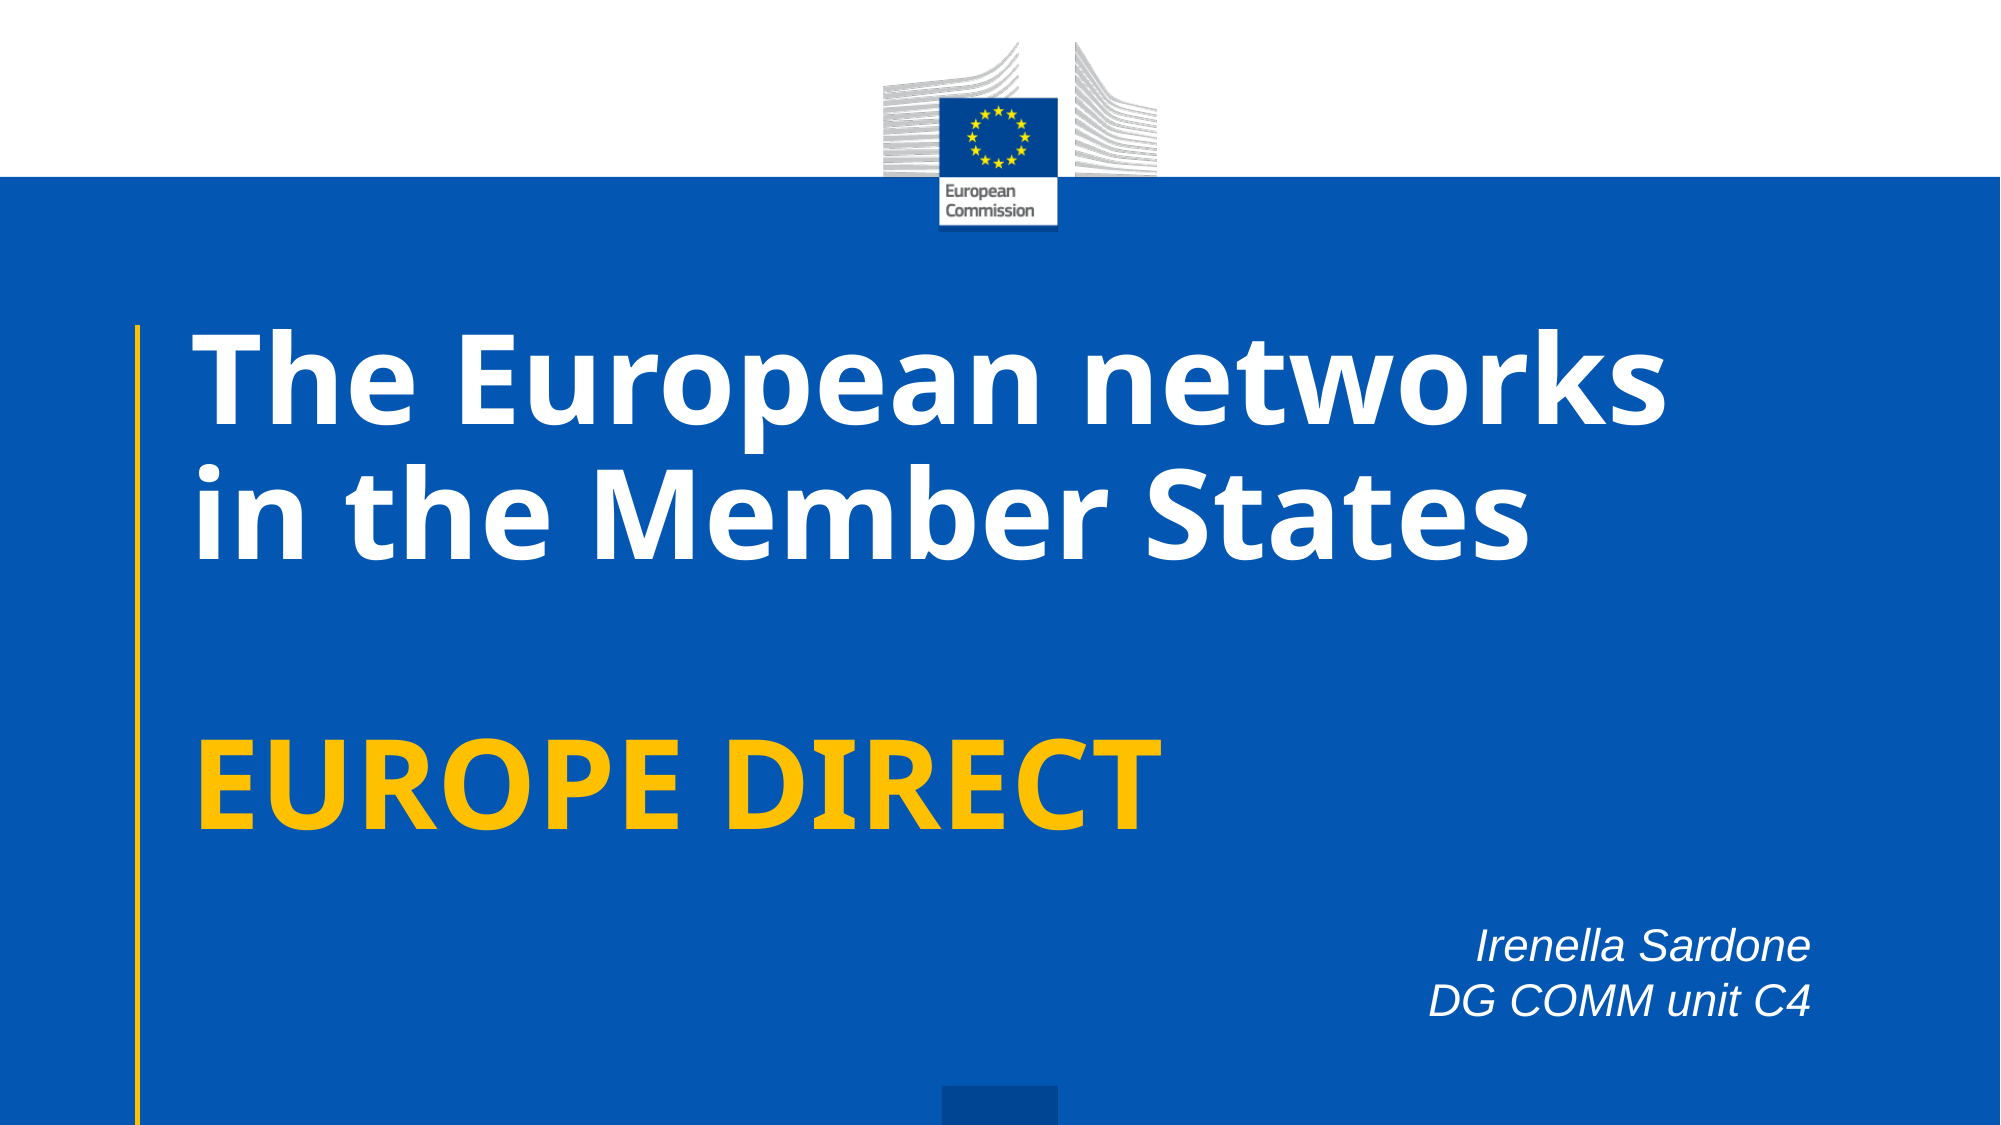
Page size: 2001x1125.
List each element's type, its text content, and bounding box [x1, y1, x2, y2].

picture [883, 42, 1157, 232]
title The European networks in the Member States EUROPE DIRECT [175, 308, 1827, 662]
list Irenella Sardone DG COMM unit C4 [816, 908, 1827, 996]
